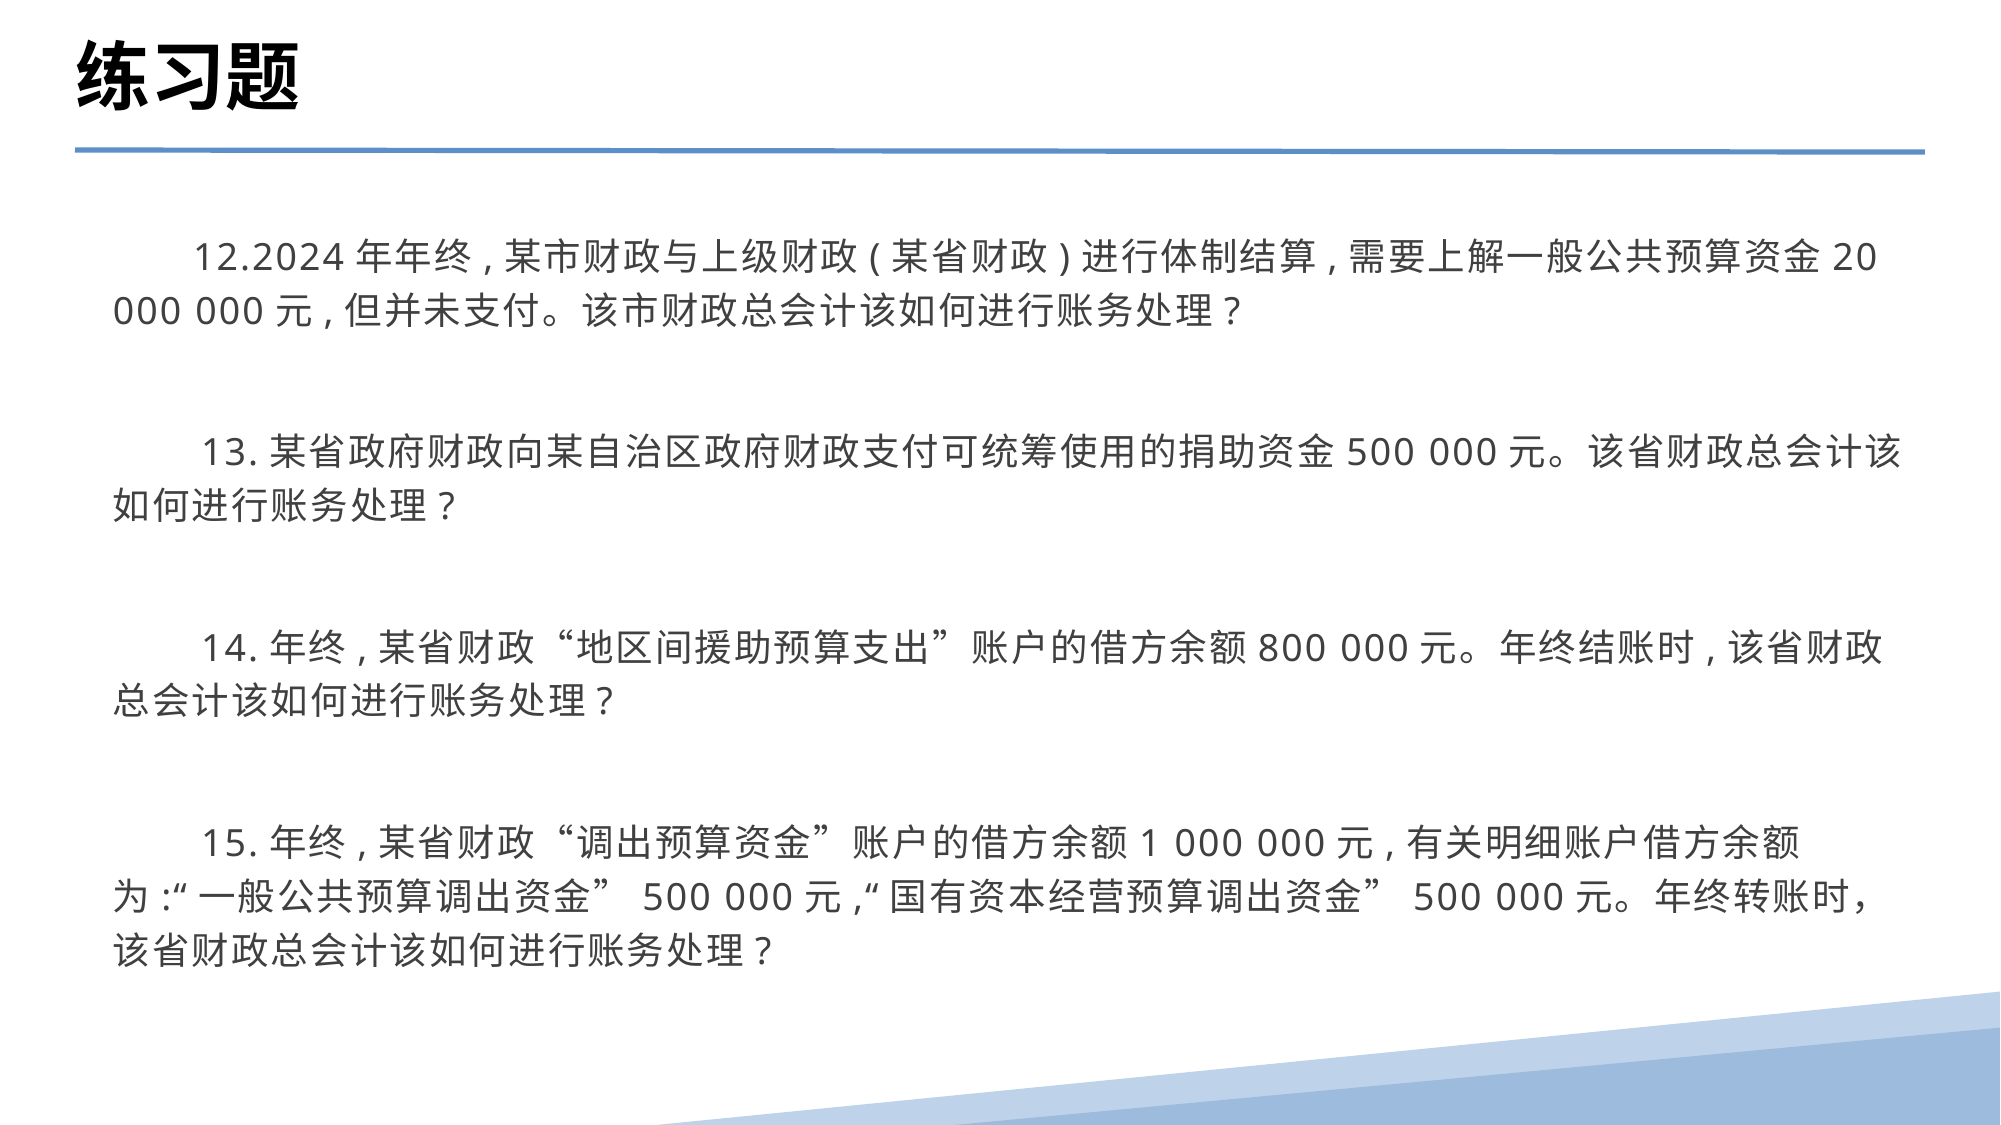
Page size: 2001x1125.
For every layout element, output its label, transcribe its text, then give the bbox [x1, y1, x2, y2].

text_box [74, 149, 1925, 153]
text_box 12.2024年年终,某市财政与上级财政(某省财政)进行体制结算,需要上解一般公共预算资金20 000 000元,但并未支付。该市财政总会计该如何进行账务处理? 13.某省政府财政向某自治区政府财政支付可统筹使用的捐助资金500 000元。该省财政总会计该如何进行账务处理? 14.年终,某省财政“地区间援助预算支出”账户的借方余额800 000元。年终结账时,该省财政总会计该如何进行账务处理? 15.年终,某省财政“调出预算资金”账户的借方余额1 000 000元,有关明细账户借方余额为:“一般公共预算调出资金”500 000元,“国有资本经营预算调出资金”500 000元。年终转账时，该省财政总会计该如何进行账务处理? [102, 211, 1925, 985]
text_box 练习题 [75, 24, 1925, 125]
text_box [656, 991, 2000, 1125]
